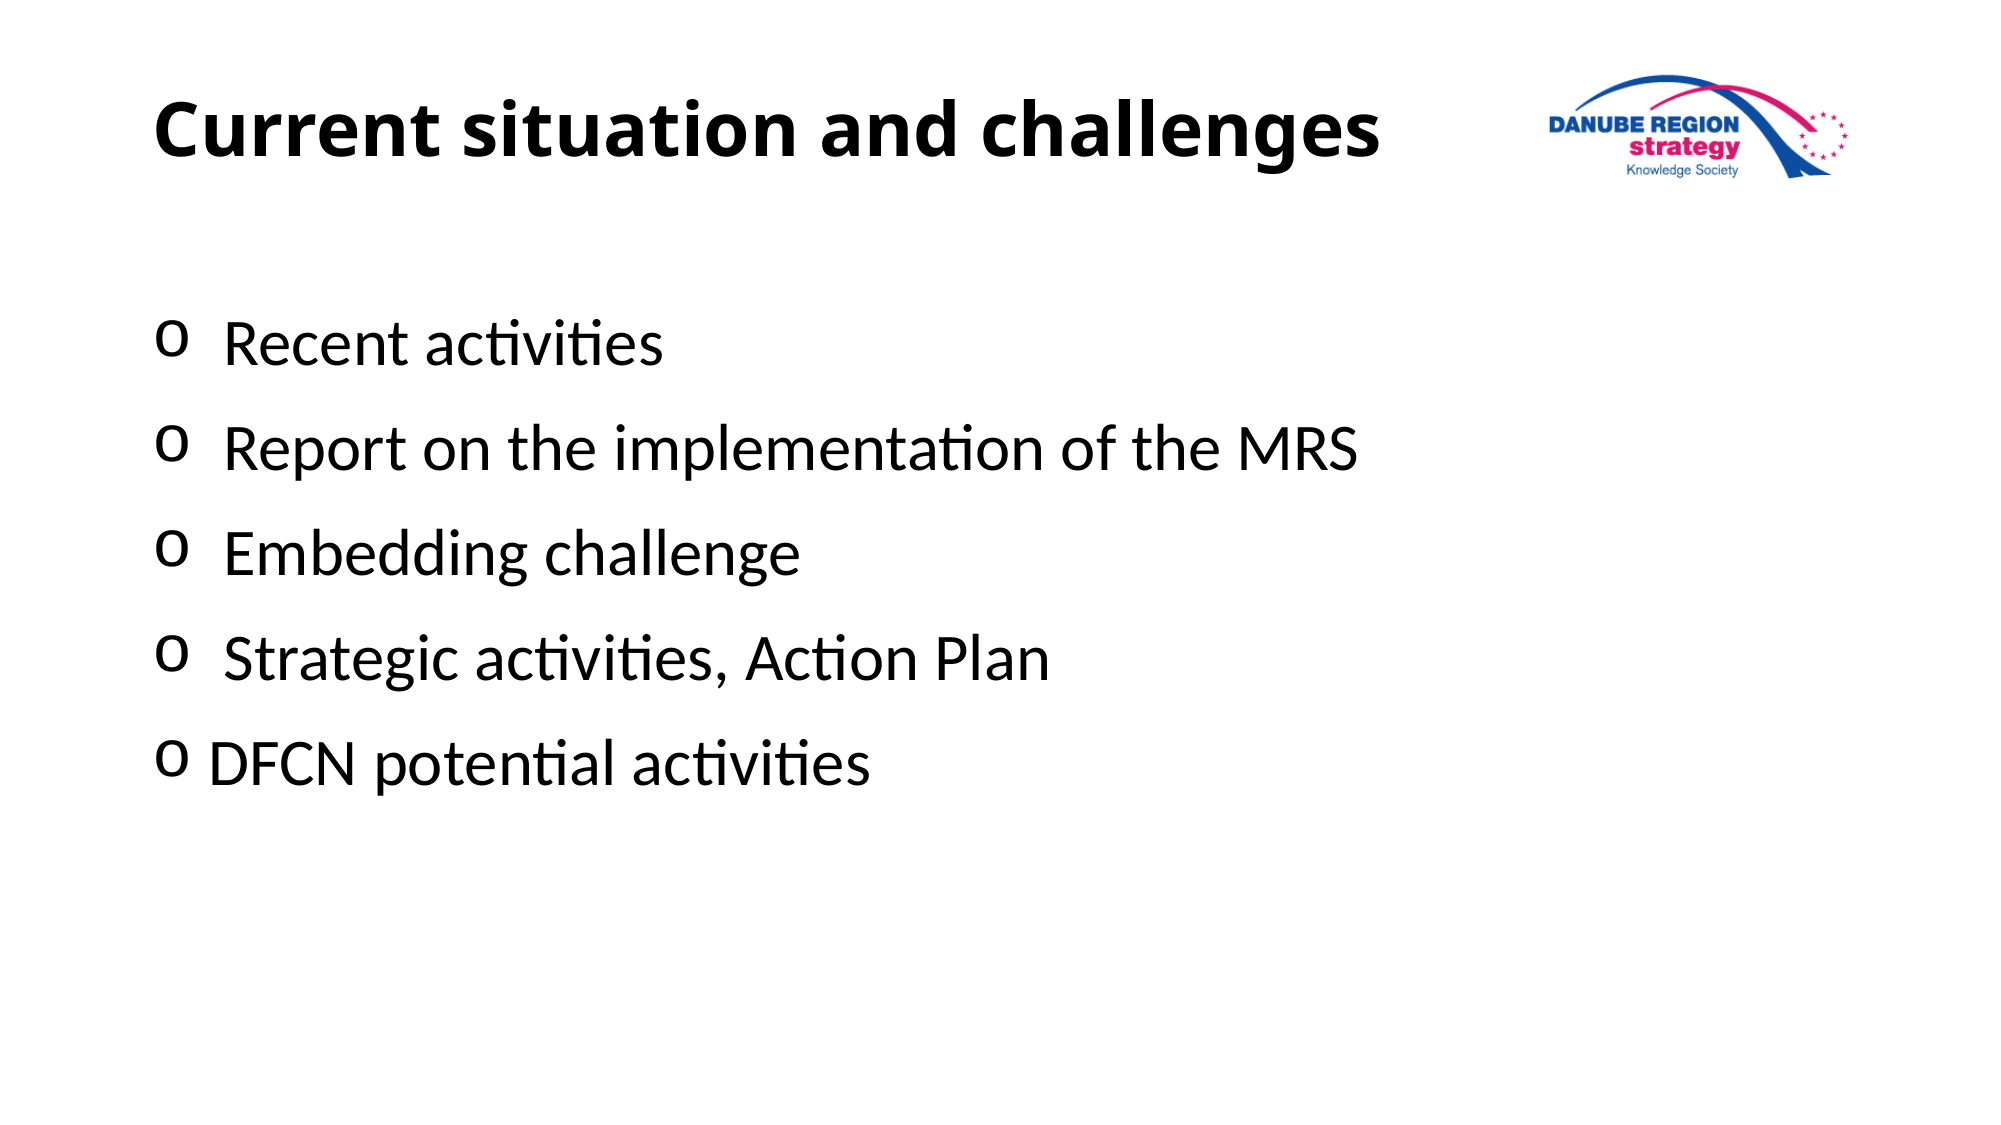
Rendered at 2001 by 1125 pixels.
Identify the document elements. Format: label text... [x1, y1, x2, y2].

title Current situation and challenges [137, 23, 1863, 241]
text_box Recent activities Report on the implementation of the MRS Embedding challenge Strategic activities, Action Plan DFCN potential activities [137, 291, 1863, 806]
